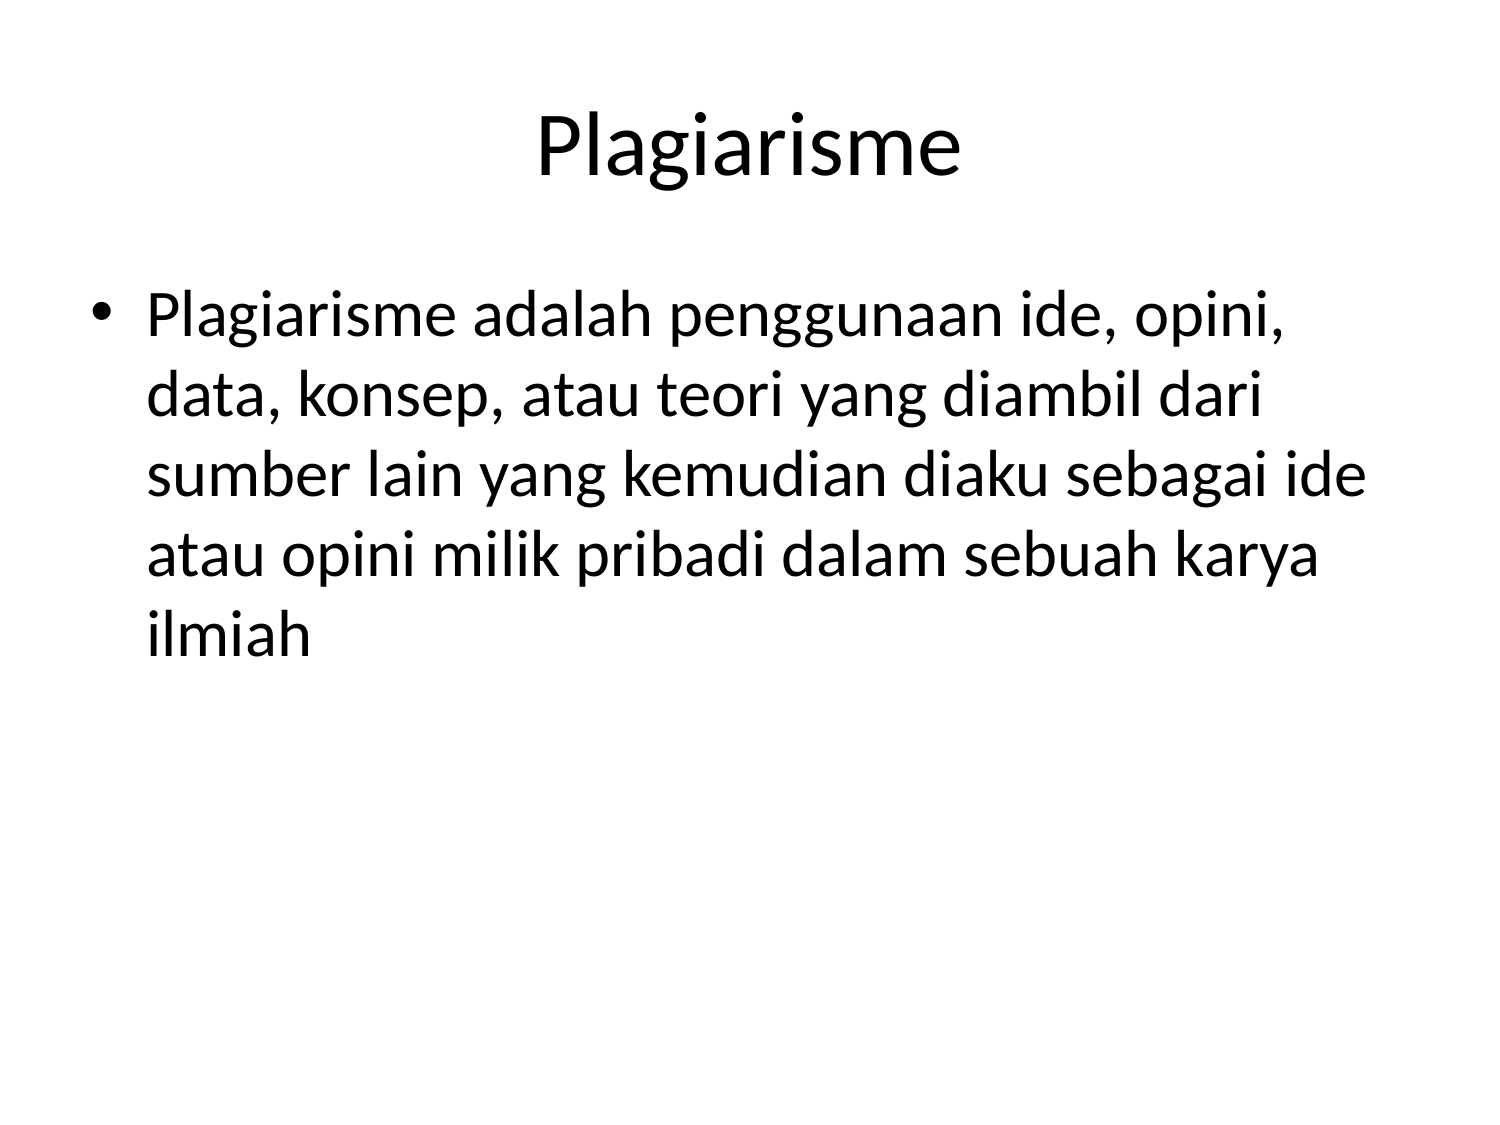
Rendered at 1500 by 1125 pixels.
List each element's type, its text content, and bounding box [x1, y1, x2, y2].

list Plagiarisme adalah penggunaan ide, opini, data, konsep, atau teori yang diambil dari sumber lain yang kemudian diaku sebagai ide atau opini milik pribadi dalam sebuah karya ilmiah [75, 262, 1425, 1005]
title Plagiarisme [75, 45, 1425, 233]
